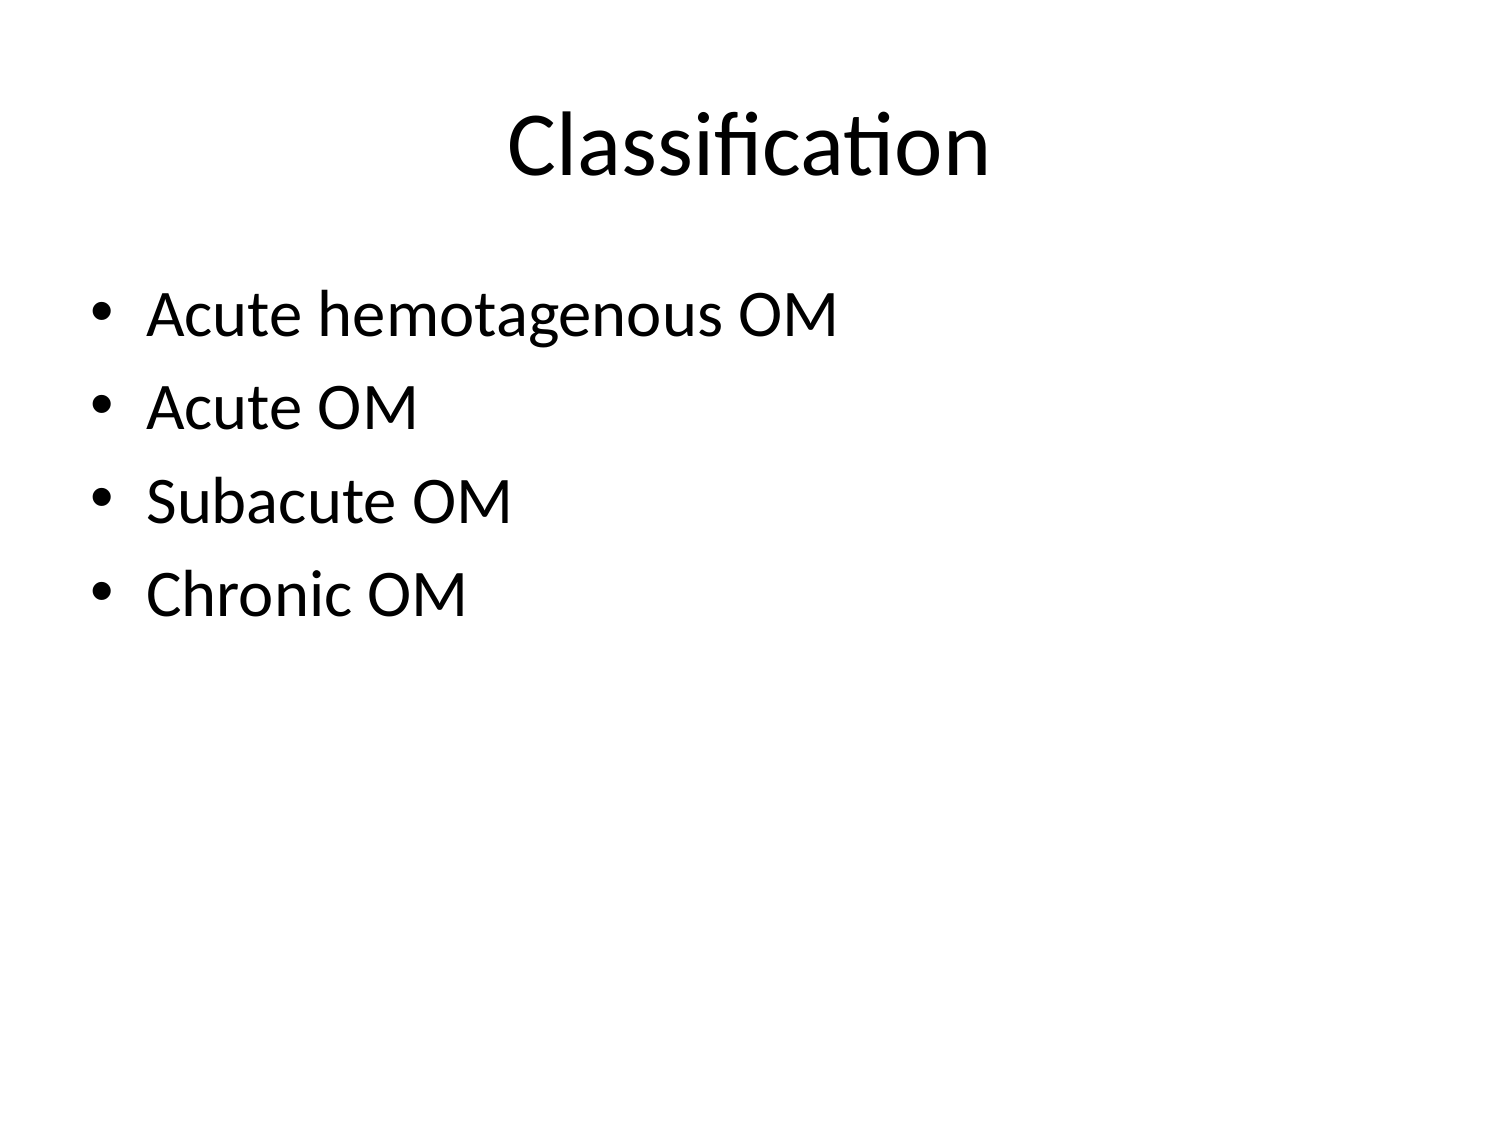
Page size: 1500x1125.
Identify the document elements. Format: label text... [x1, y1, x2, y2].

list Acute hemotagenous OM Acute OM Subacute OM Chronic OM [75, 262, 1425, 1005]
title Classification [75, 45, 1425, 233]
